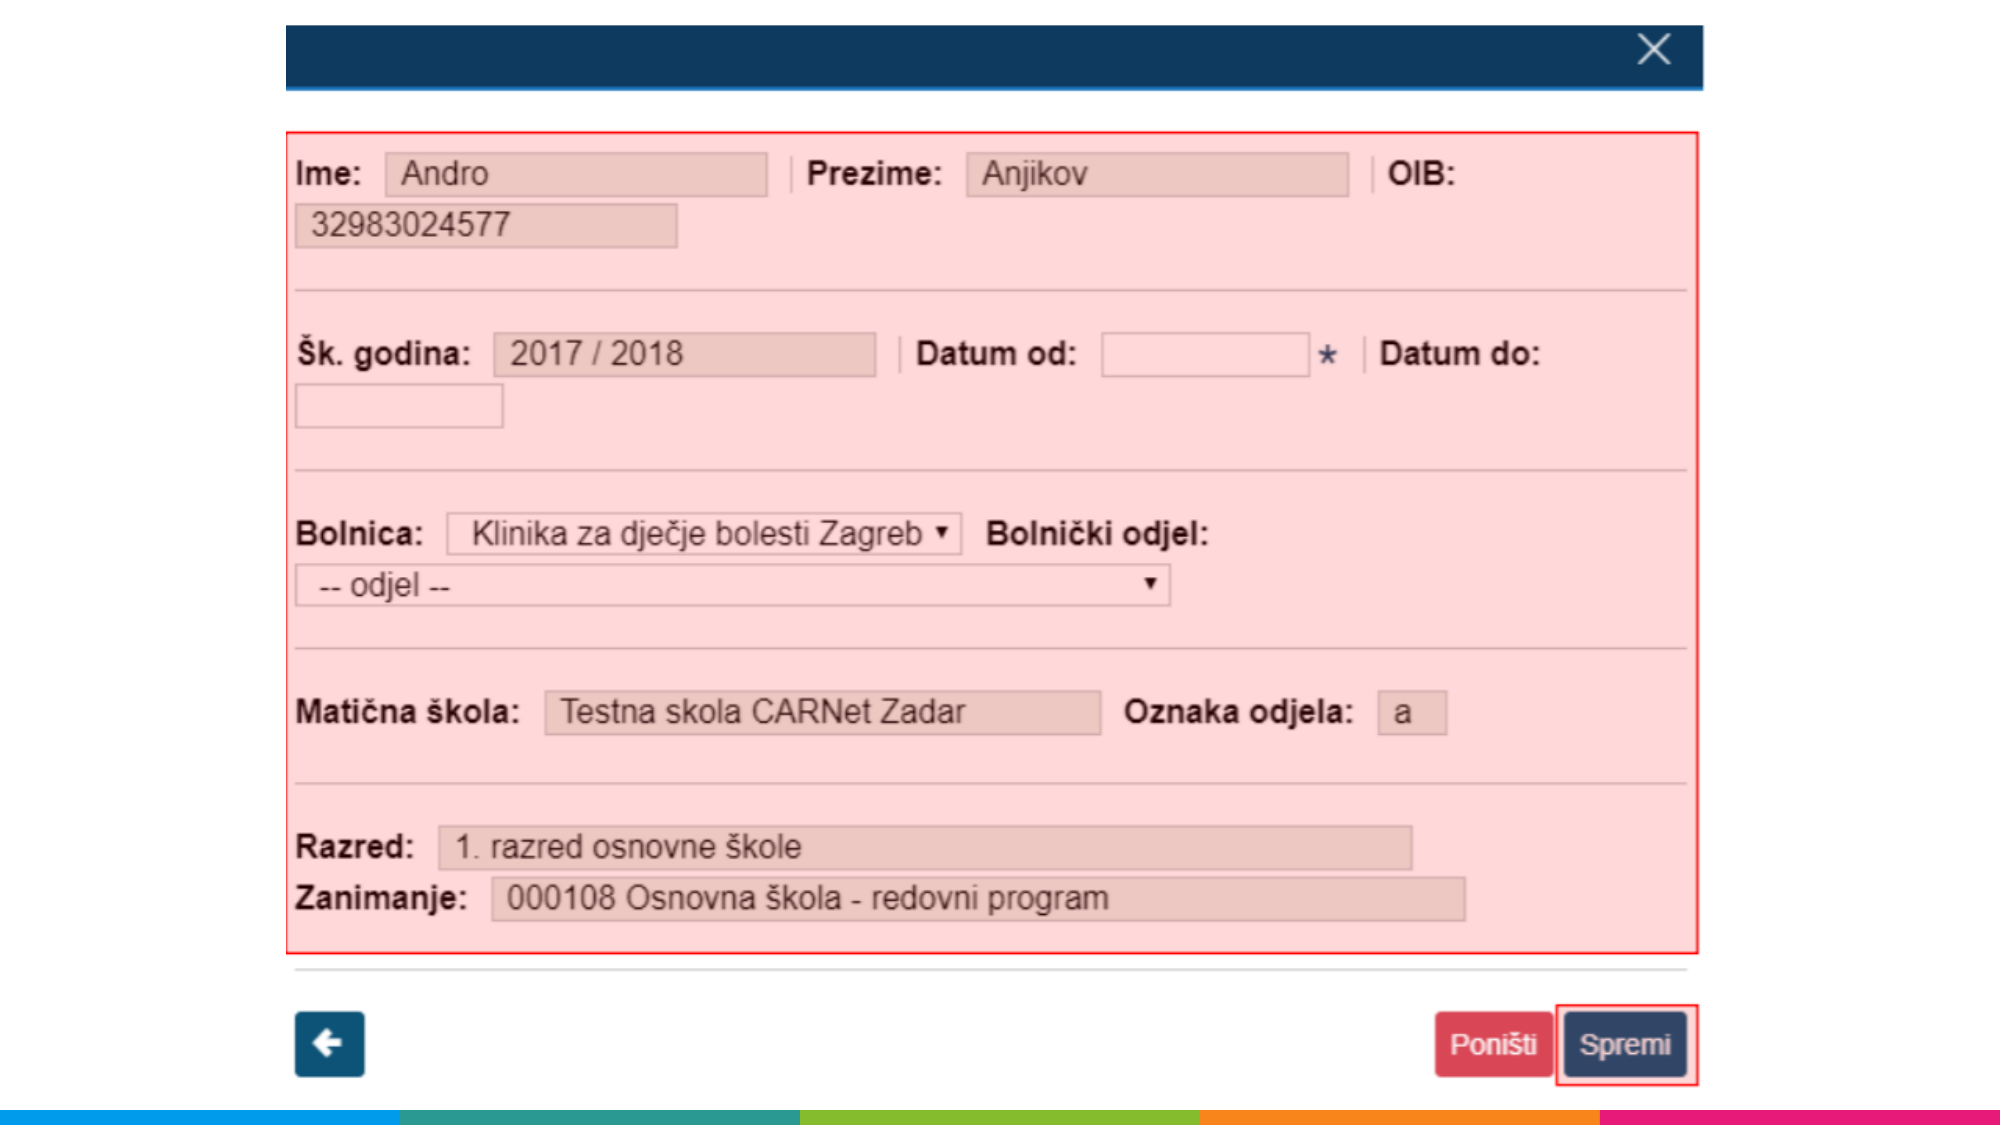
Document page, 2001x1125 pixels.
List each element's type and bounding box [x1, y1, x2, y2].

picture [286, 24, 1714, 1101]
